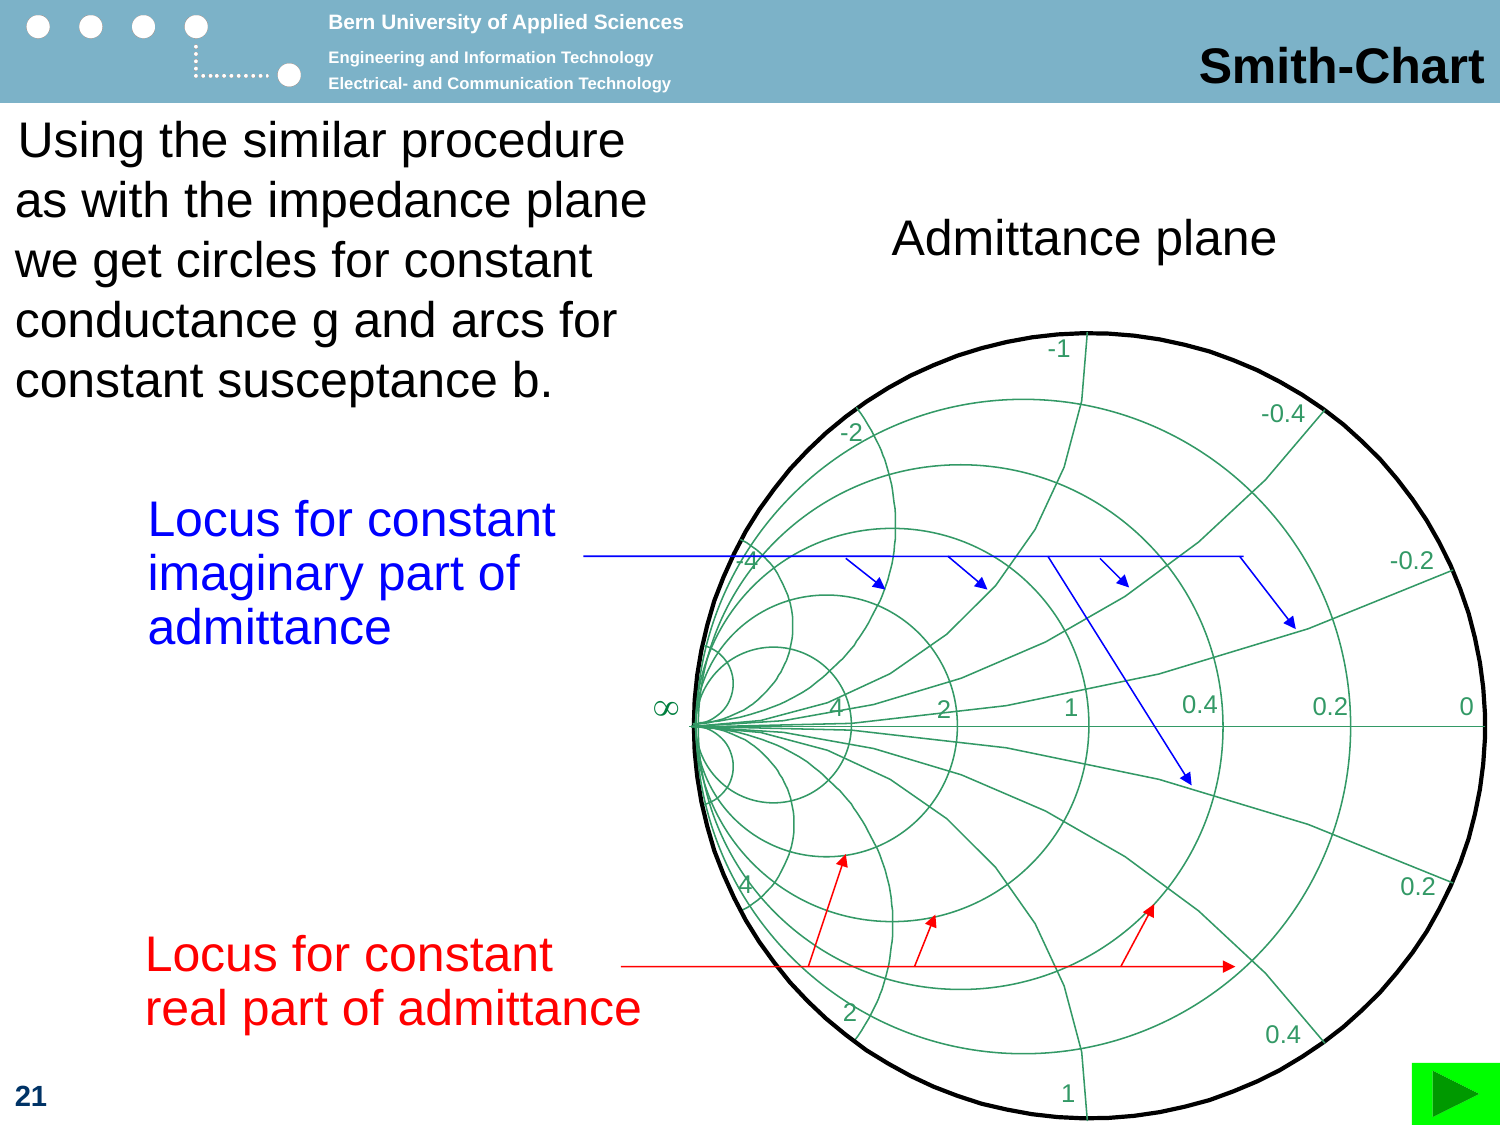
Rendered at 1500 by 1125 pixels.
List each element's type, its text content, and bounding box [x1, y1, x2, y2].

text_box Admittance plane [876, 204, 1293, 274]
title Smith-Chart [643, 0, 1500, 102]
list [645, 326, 1500, 1125]
text_box Using the similar procedure as with the impedance plane we get circles for constant conductance g and arcs for constant susceptance b. [0, 99, 690, 530]
text_box Locus for constant imaginary part of admittance [132, 486, 572, 663]
text_box Locus for constant real part of admittance [130, 921, 640, 1044]
picture [0, 0, 643, 99]
